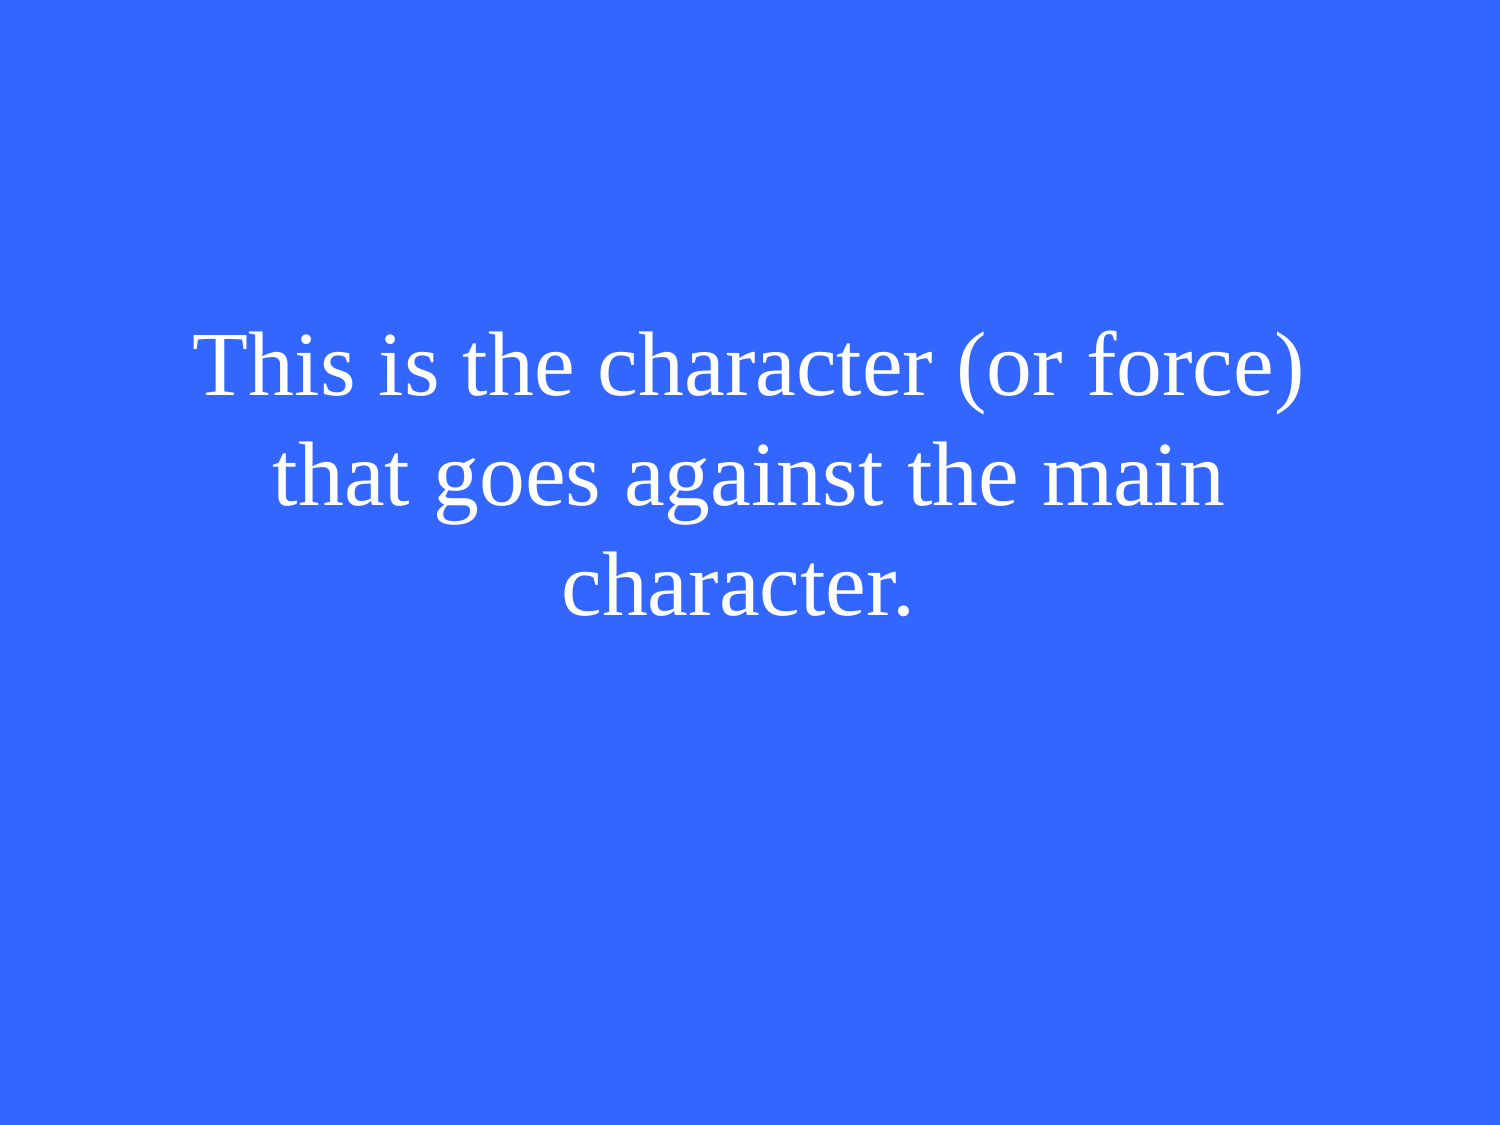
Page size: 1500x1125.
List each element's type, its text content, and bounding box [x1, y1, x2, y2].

title This is the character (or force) that goes against the main character. [112, 374, 1388, 563]
